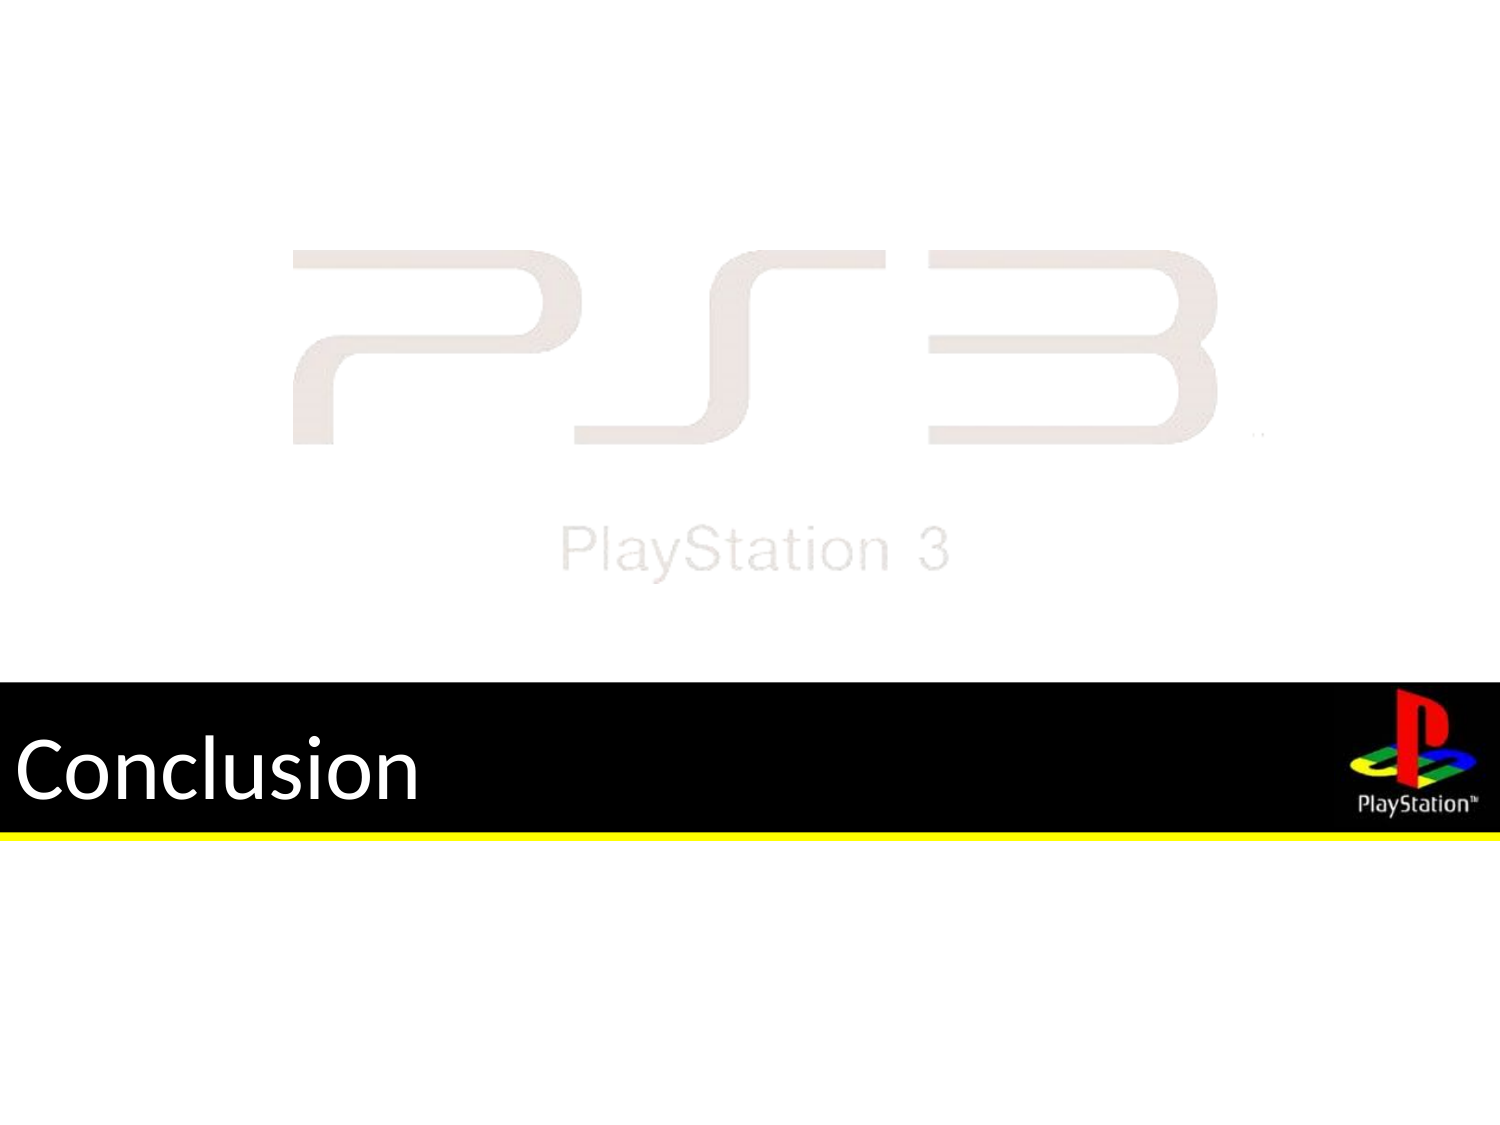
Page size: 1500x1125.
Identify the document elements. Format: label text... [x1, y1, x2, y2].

title Conclusion [0, 686, 1329, 839]
picture [1334, 686, 1500, 827]
